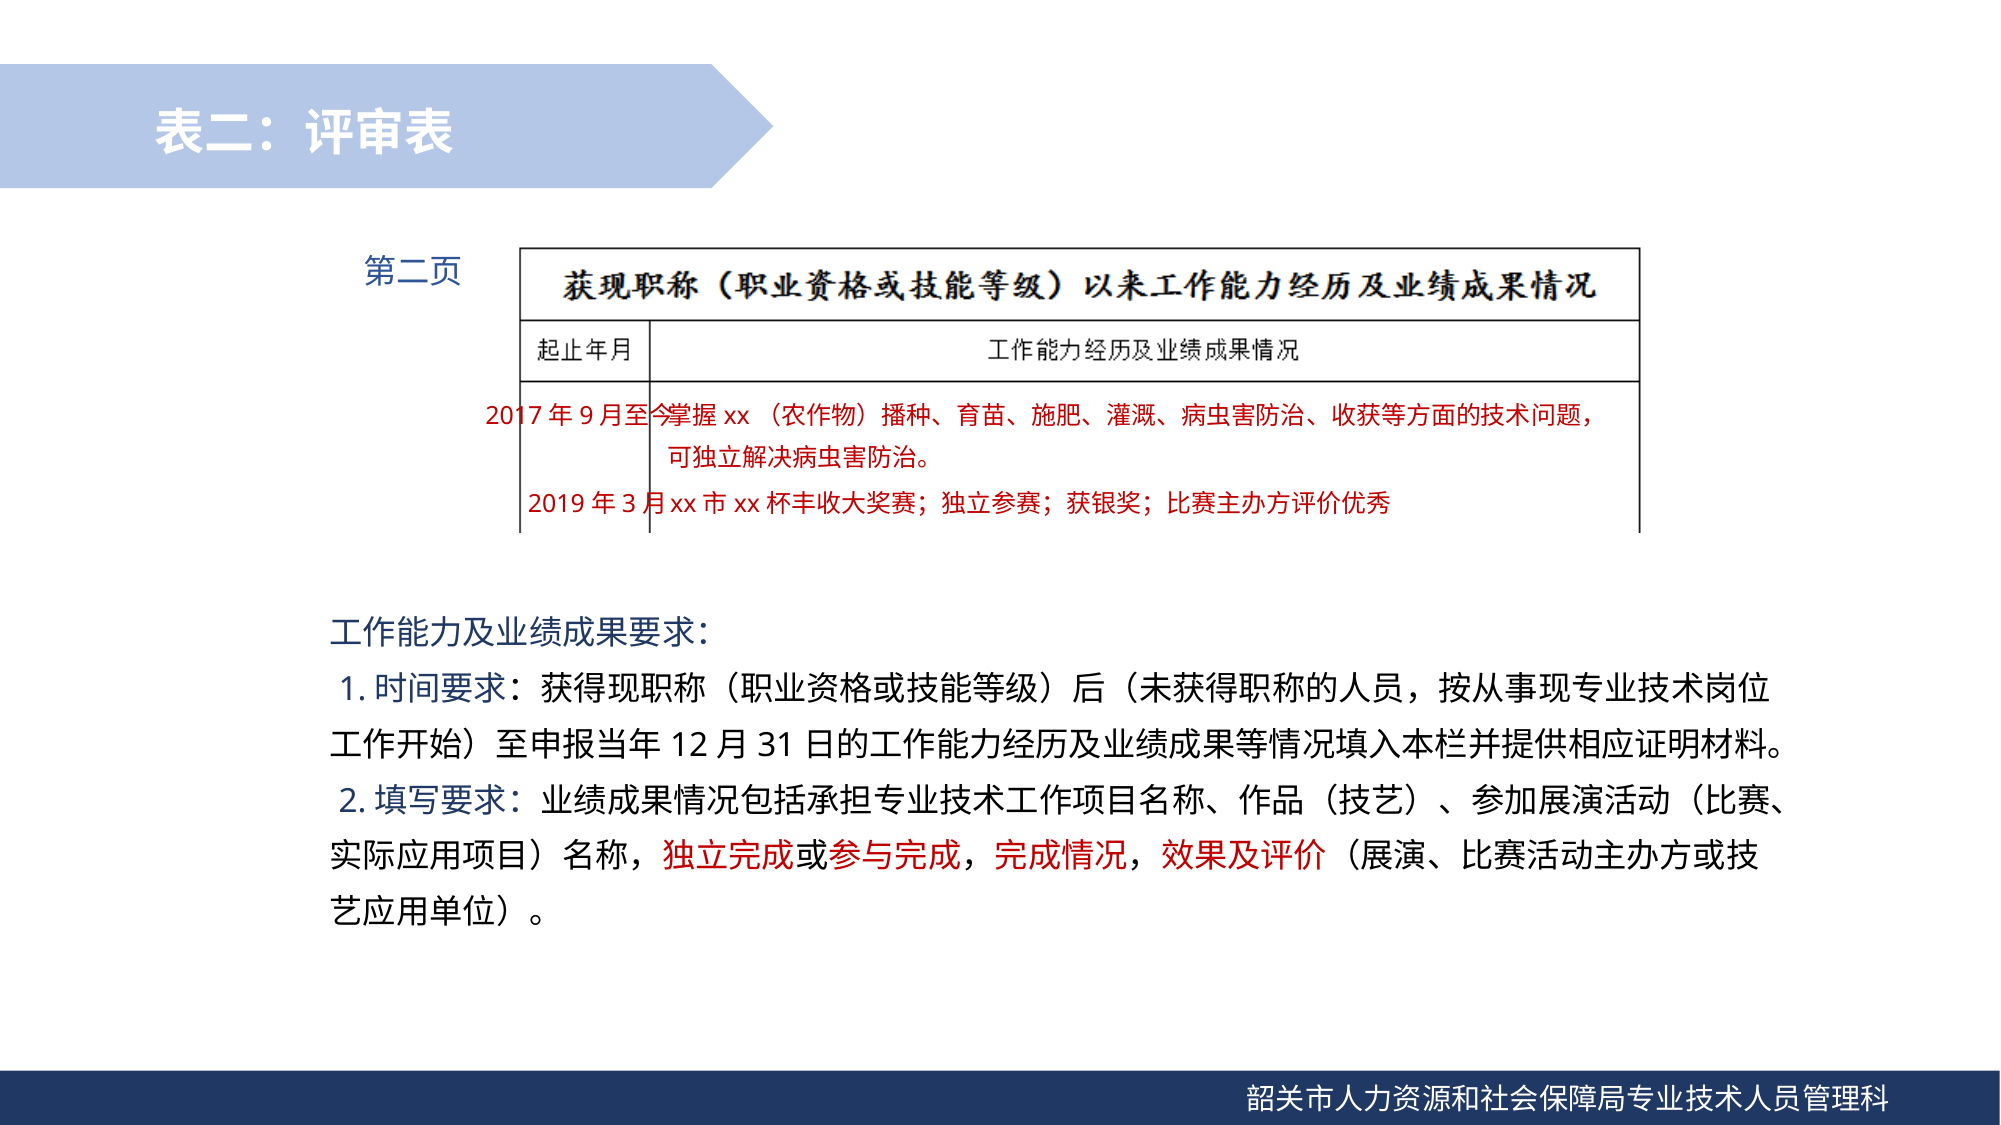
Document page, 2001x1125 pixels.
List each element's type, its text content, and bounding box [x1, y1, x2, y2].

text_box [0, 63, 139, 190]
text_box 第二页 [348, 227, 741, 298]
picture [457, 230, 1697, 533]
text_box 工作能力及业绩成果要求： 1.时间要求：获得现职称（职业资格或技能等级）后（未获得职称的人员，按从事现专业技术岗位工作开始）至申报当年12月31日的工作能力经历及业绩成果等情况填入本栏并提供相应证明材料。 2.填写要求：业绩成果情况包括承担专业技术工作项目名称、作品（技艺）、参加展演活动（比赛、实际应用项目）名称，独立完成或参与完成，完成情况，效果及评价（展演、比赛活动主办方或技艺应用单位）。 [315, 587, 1805, 938]
text_box 韶关市人力资源和社会保障局专业技术人员管理科 [1231, 1072, 1905, 1123]
title 表二：评审表 [139, 12, 1865, 231]
text_box [0, 1070, 2000, 1125]
